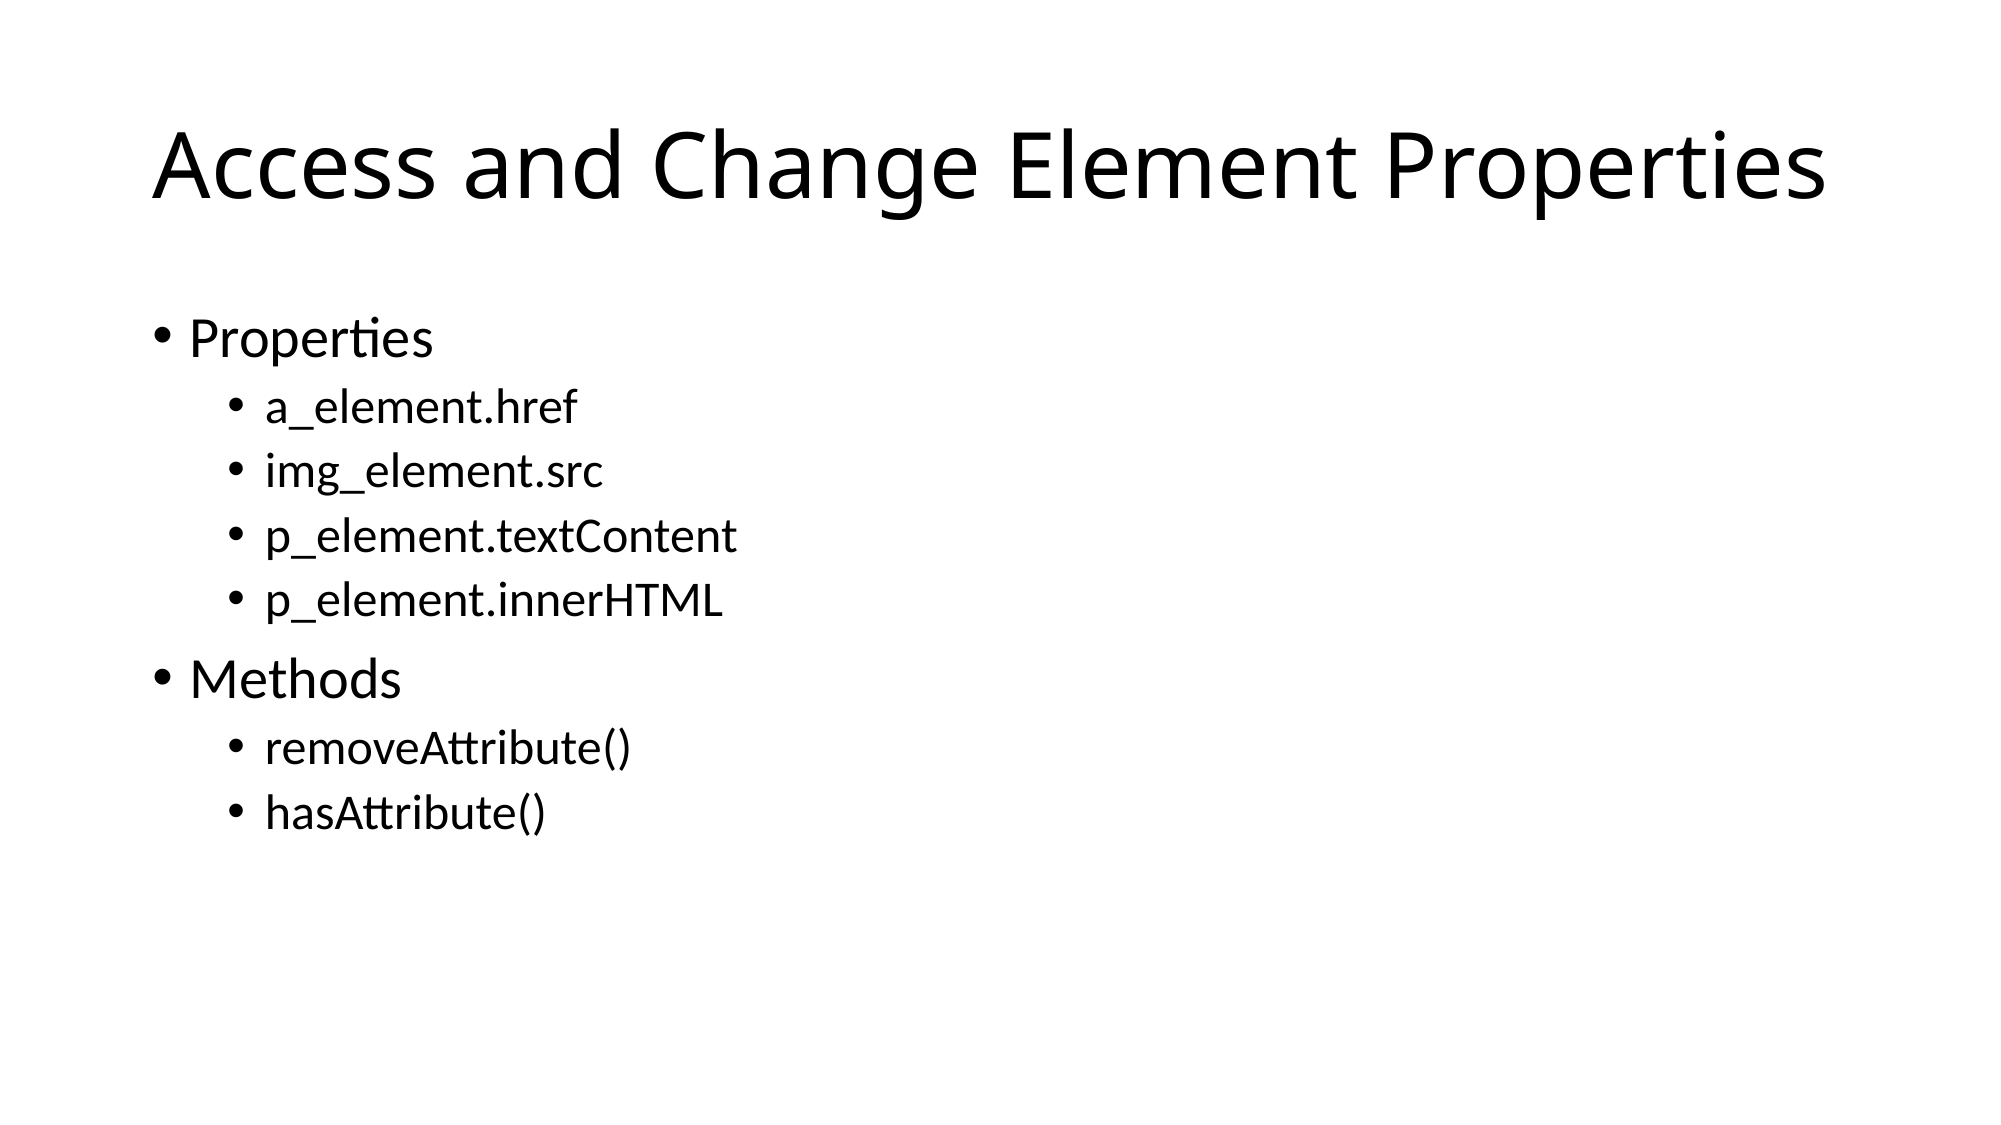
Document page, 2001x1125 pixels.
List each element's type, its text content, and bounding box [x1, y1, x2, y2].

list Properties a_element.href img_element.src p_element.textContent p_element.innerHTML Methods removeAttribute() hasAttribute() [137, 299, 1863, 1014]
title Access and Change Element Properties [137, 59, 1863, 278]
